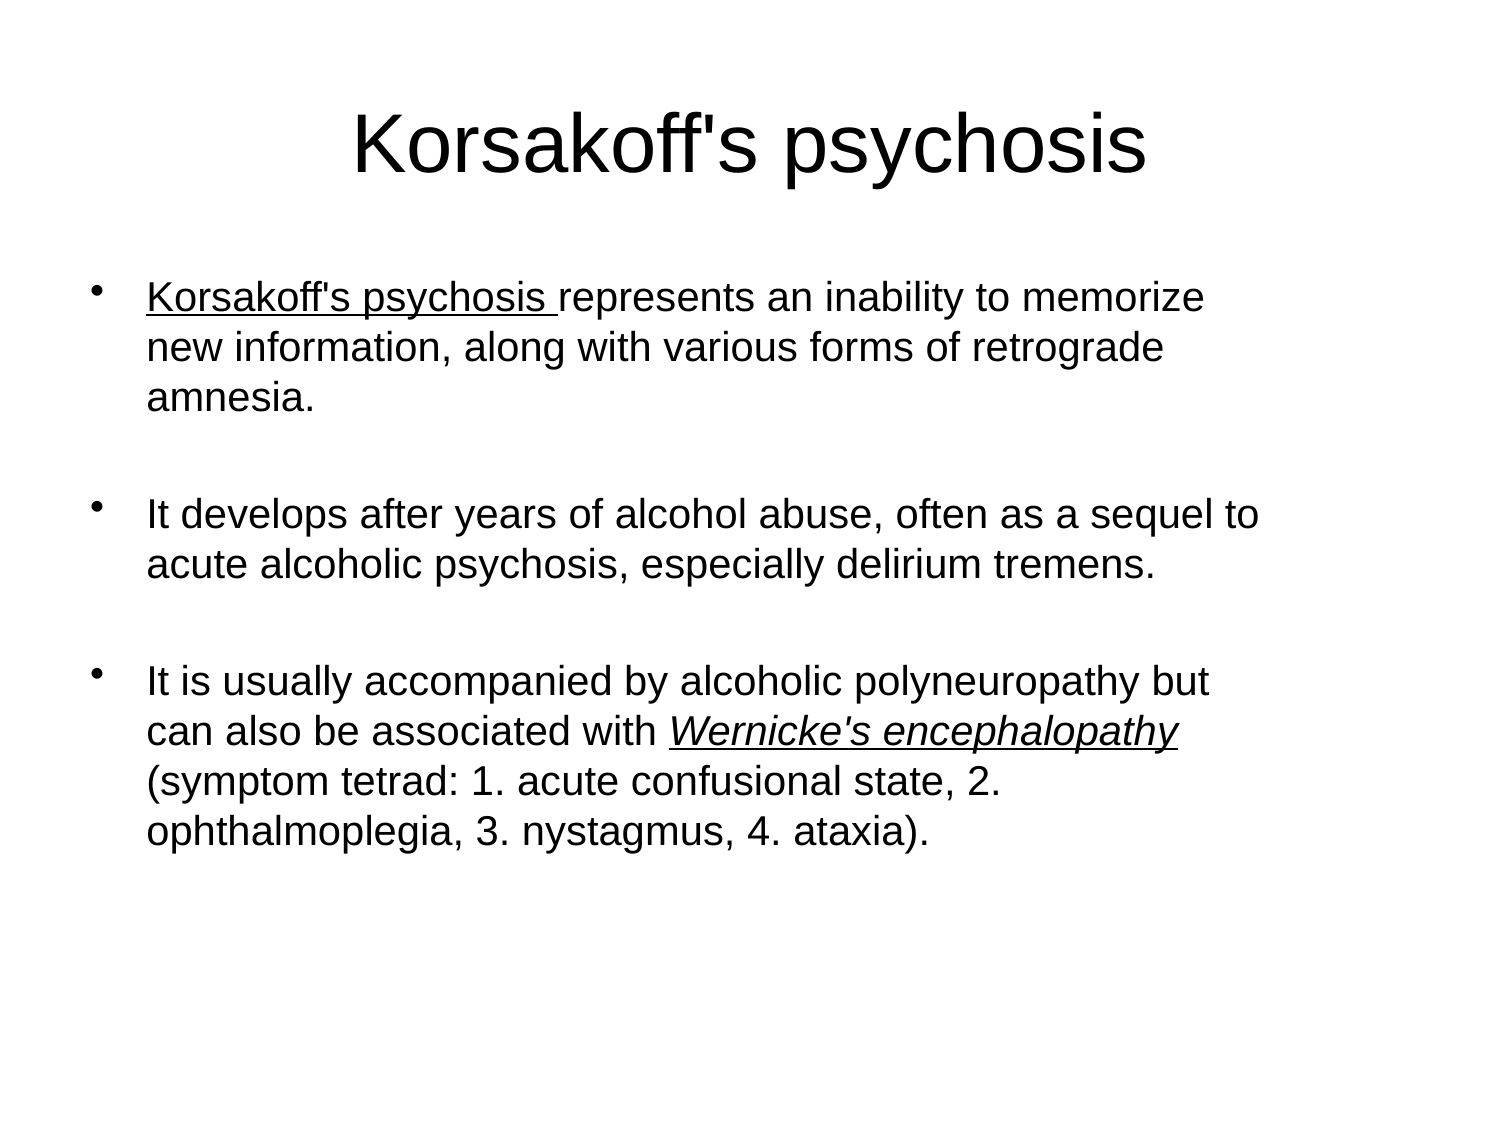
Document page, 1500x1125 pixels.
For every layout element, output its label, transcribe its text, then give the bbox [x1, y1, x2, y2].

title Korsakoff's psychosis [75, 45, 1425, 233]
list Korsakoff's psychosis represents an inability to memorize new information, along with various forms of retrograde amnesia. It develops after years of alcohol abuse, often as a sequel to acute alcoholic psychosis, especially delirium tremens. It is usually accompanied by alcoholic polyneuropathy but can also be associated with Wernicke's encephalopathy (symptom tetrad: 1. acute confusional state, 2. ophthalmoplegia, 3. nystagmus, 4. ataxia). [75, 262, 1300, 1062]
